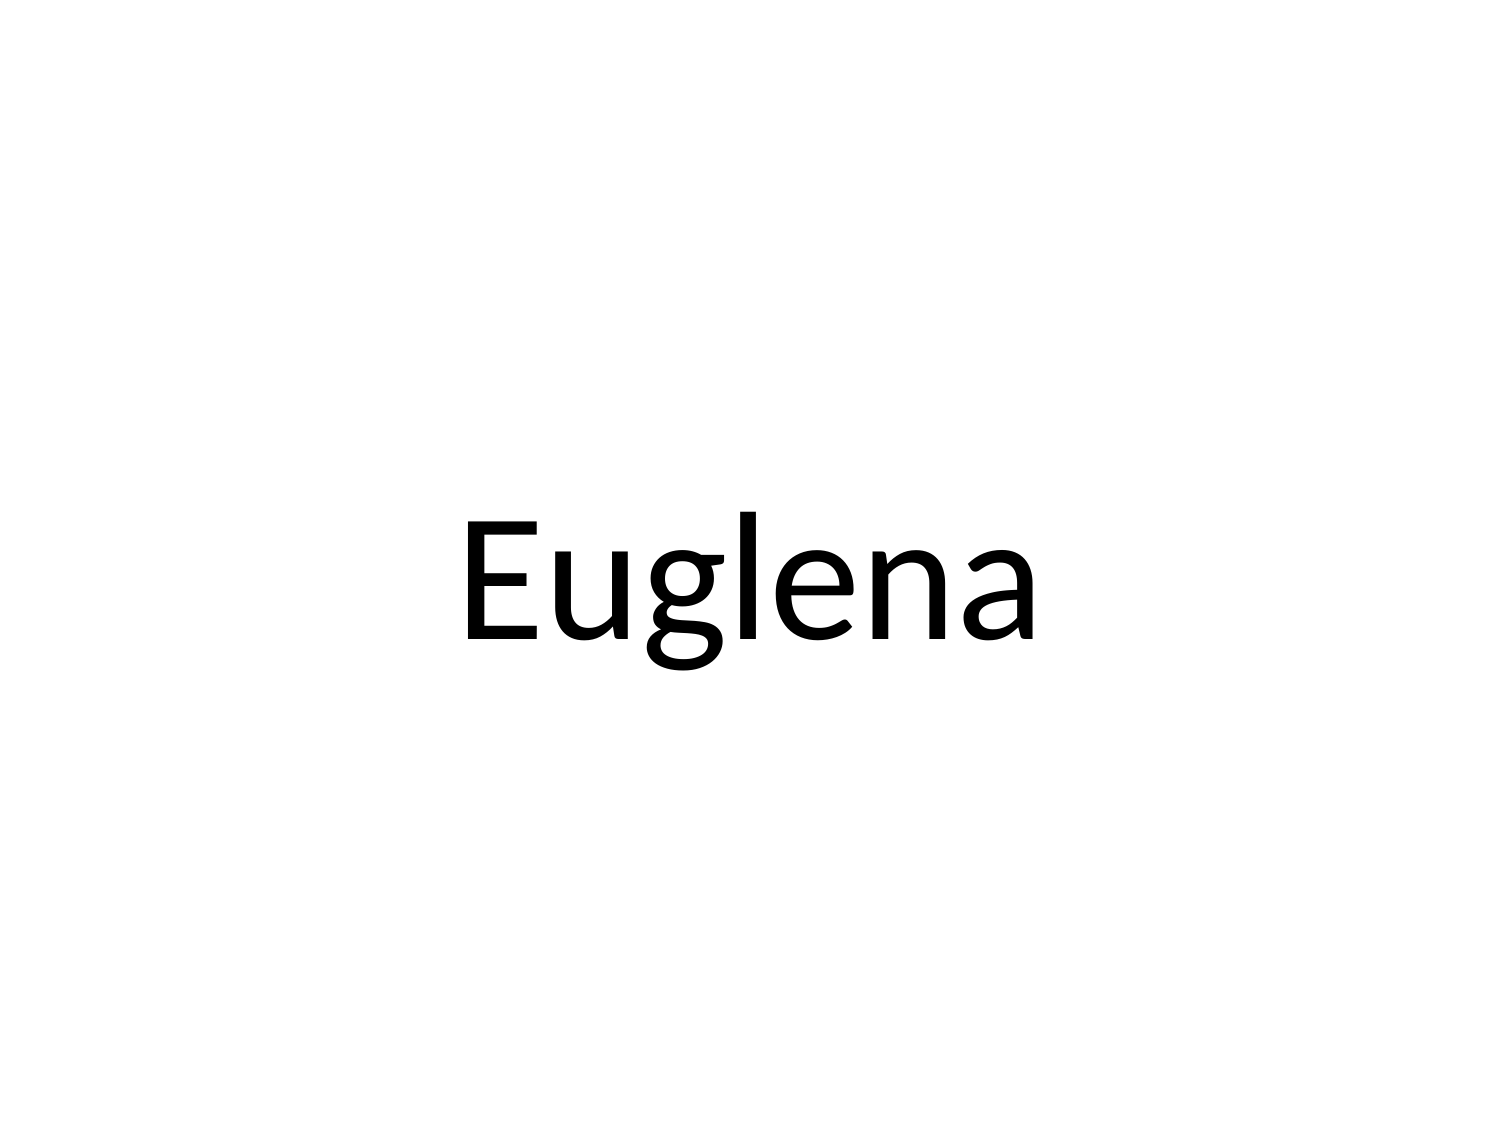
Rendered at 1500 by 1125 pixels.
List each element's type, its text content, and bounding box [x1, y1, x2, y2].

title Euglena [75, 45, 1425, 1088]
